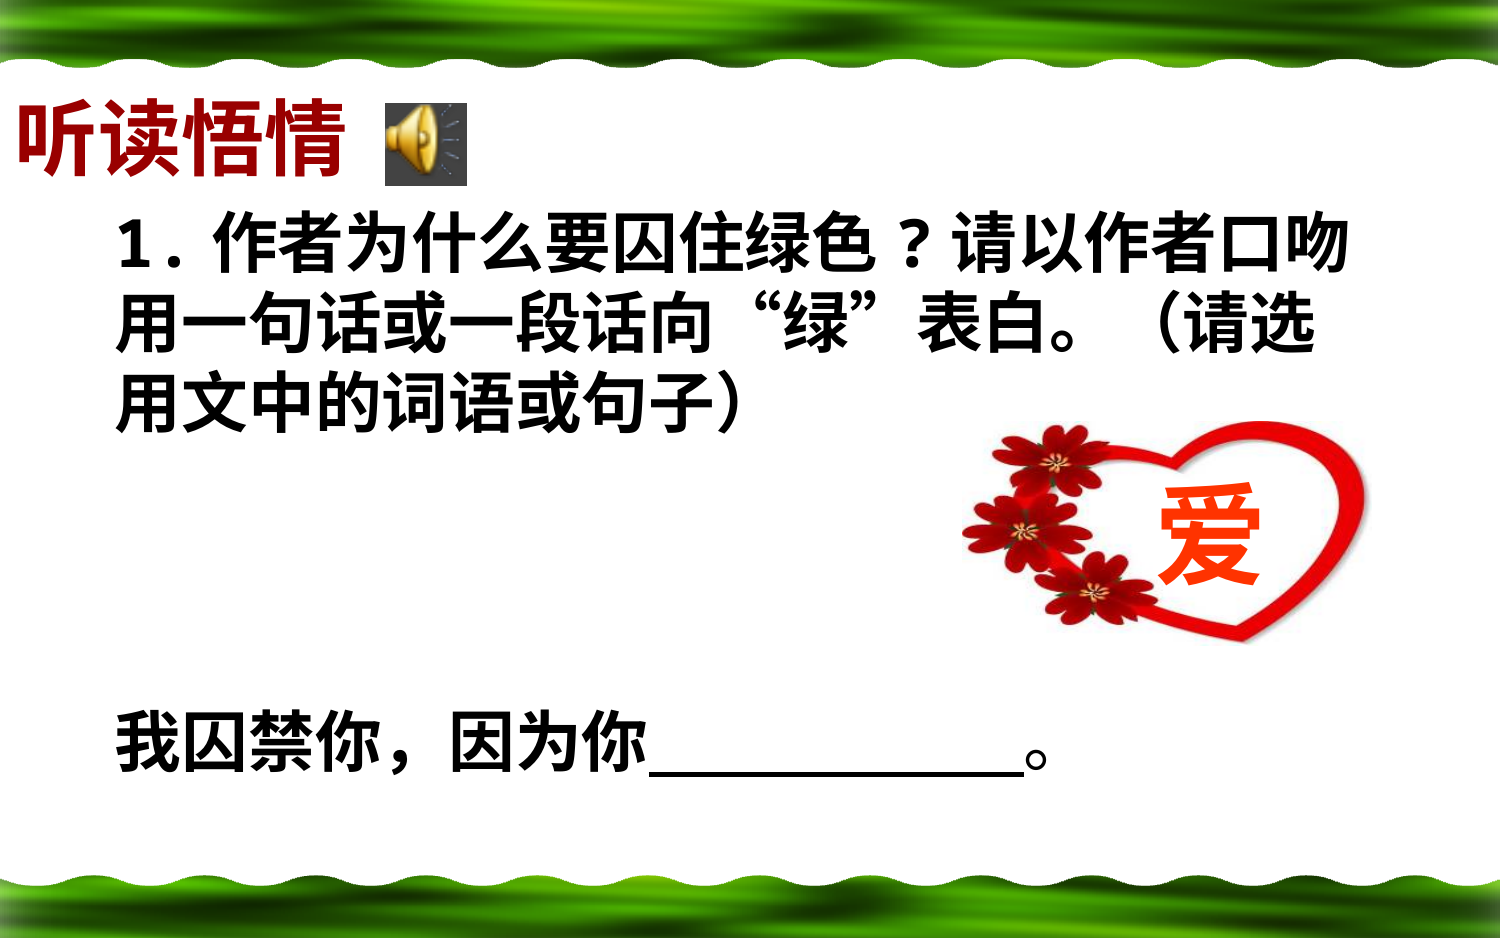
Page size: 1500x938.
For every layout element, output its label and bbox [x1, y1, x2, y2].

picture [383, 102, 469, 187]
picture [962, 421, 1372, 647]
text_box [0, 0, 1500, 938]
